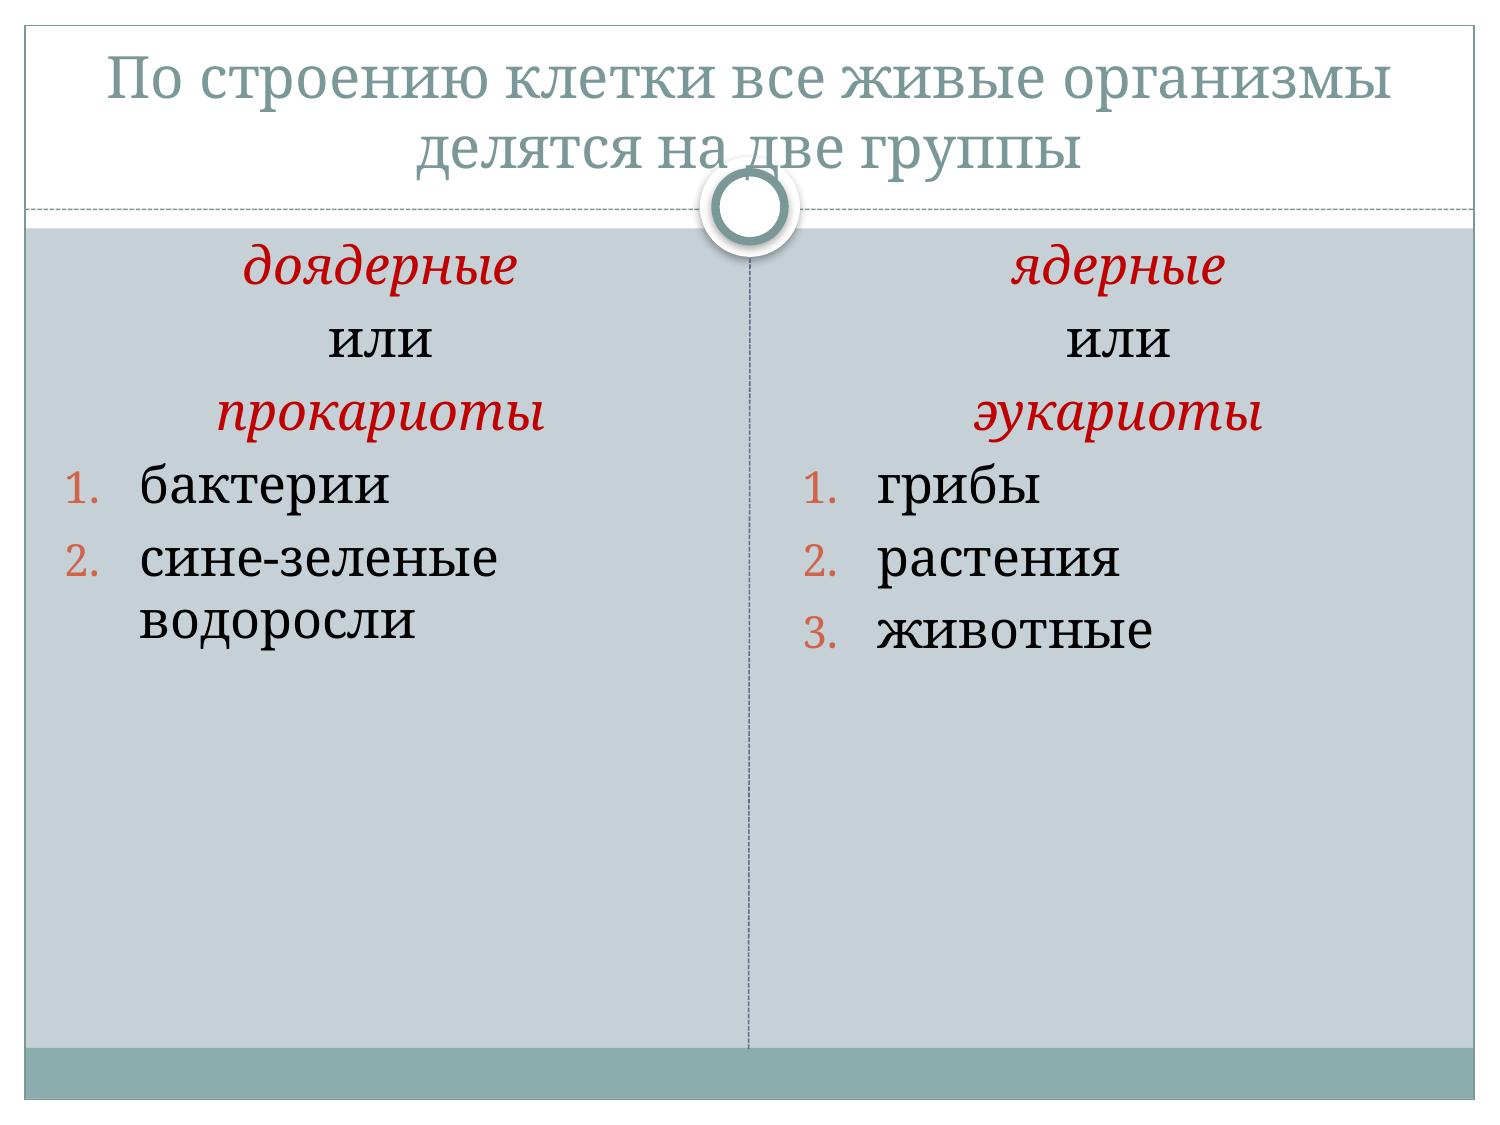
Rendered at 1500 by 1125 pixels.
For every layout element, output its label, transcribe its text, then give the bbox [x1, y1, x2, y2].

list ядерные или эукариоты грибы растения животные [787, 224, 1450, 993]
title По строению клетки все живые организмы делятся на две группы [49, 37, 1450, 188]
list доядерные или прокариоты бактерии сине-зеленые водоросли [49, 224, 712, 993]
